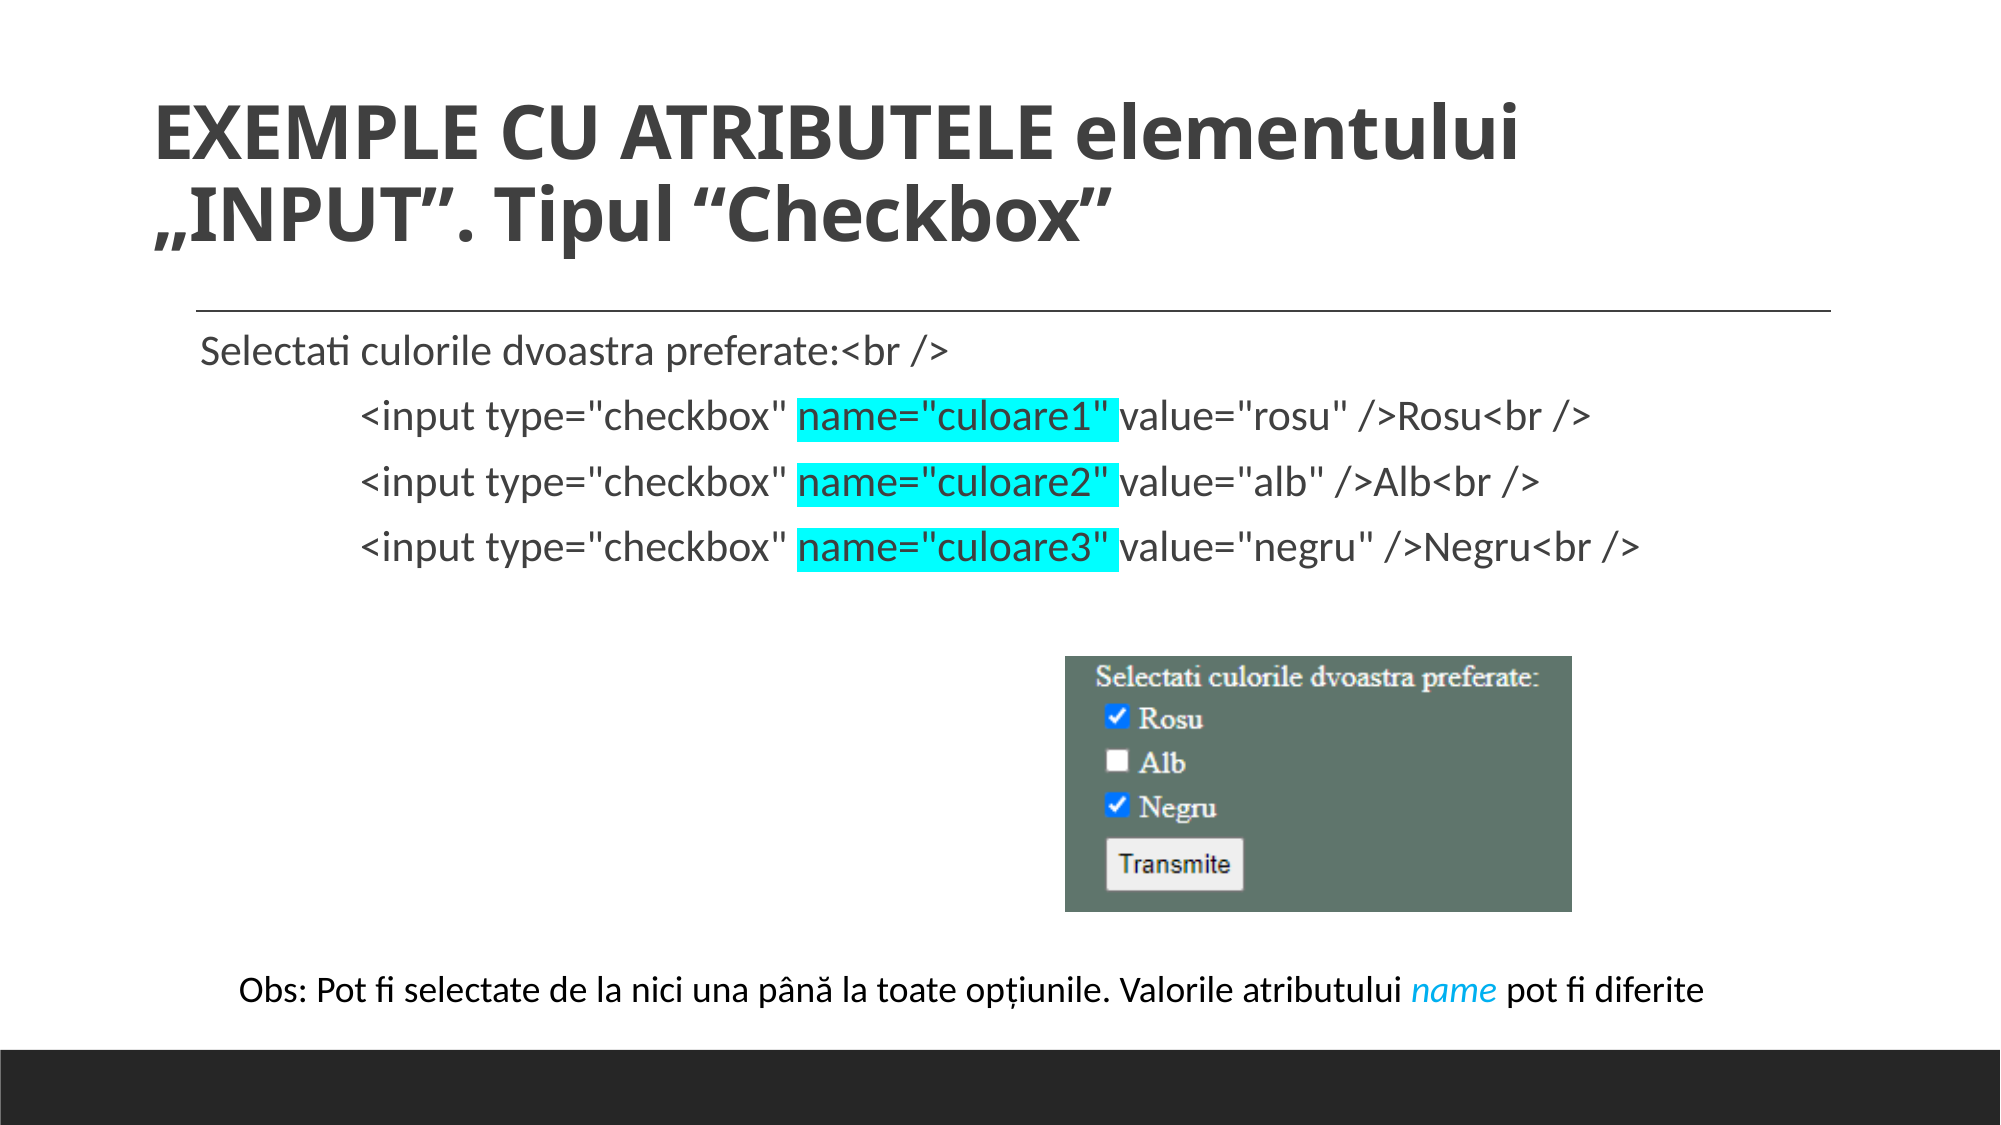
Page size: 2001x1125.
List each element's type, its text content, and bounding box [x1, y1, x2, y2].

text_box Obs: Pot fi selectate de la nici una până la toate opţiunile. Valorile atributului name pot fi diferite [224, 957, 1776, 1018]
picture [1064, 655, 1572, 912]
text_box Selectati culorile dvoastra preferate:<br /> <input type="checkbox" name="culoare1" value="rosu" />Rosu<br /> <input type="checkbox" name="culoare2" value="alb" />Alb<br /> <input type="checkbox" name="culoare3" value="negru" />Negru<br /> [185, 314, 1710, 578]
title EXEMPLE CU ATRIBUTELE elementului „INPUT”. Tipul “Checkbox” [137, 87, 1846, 265]
